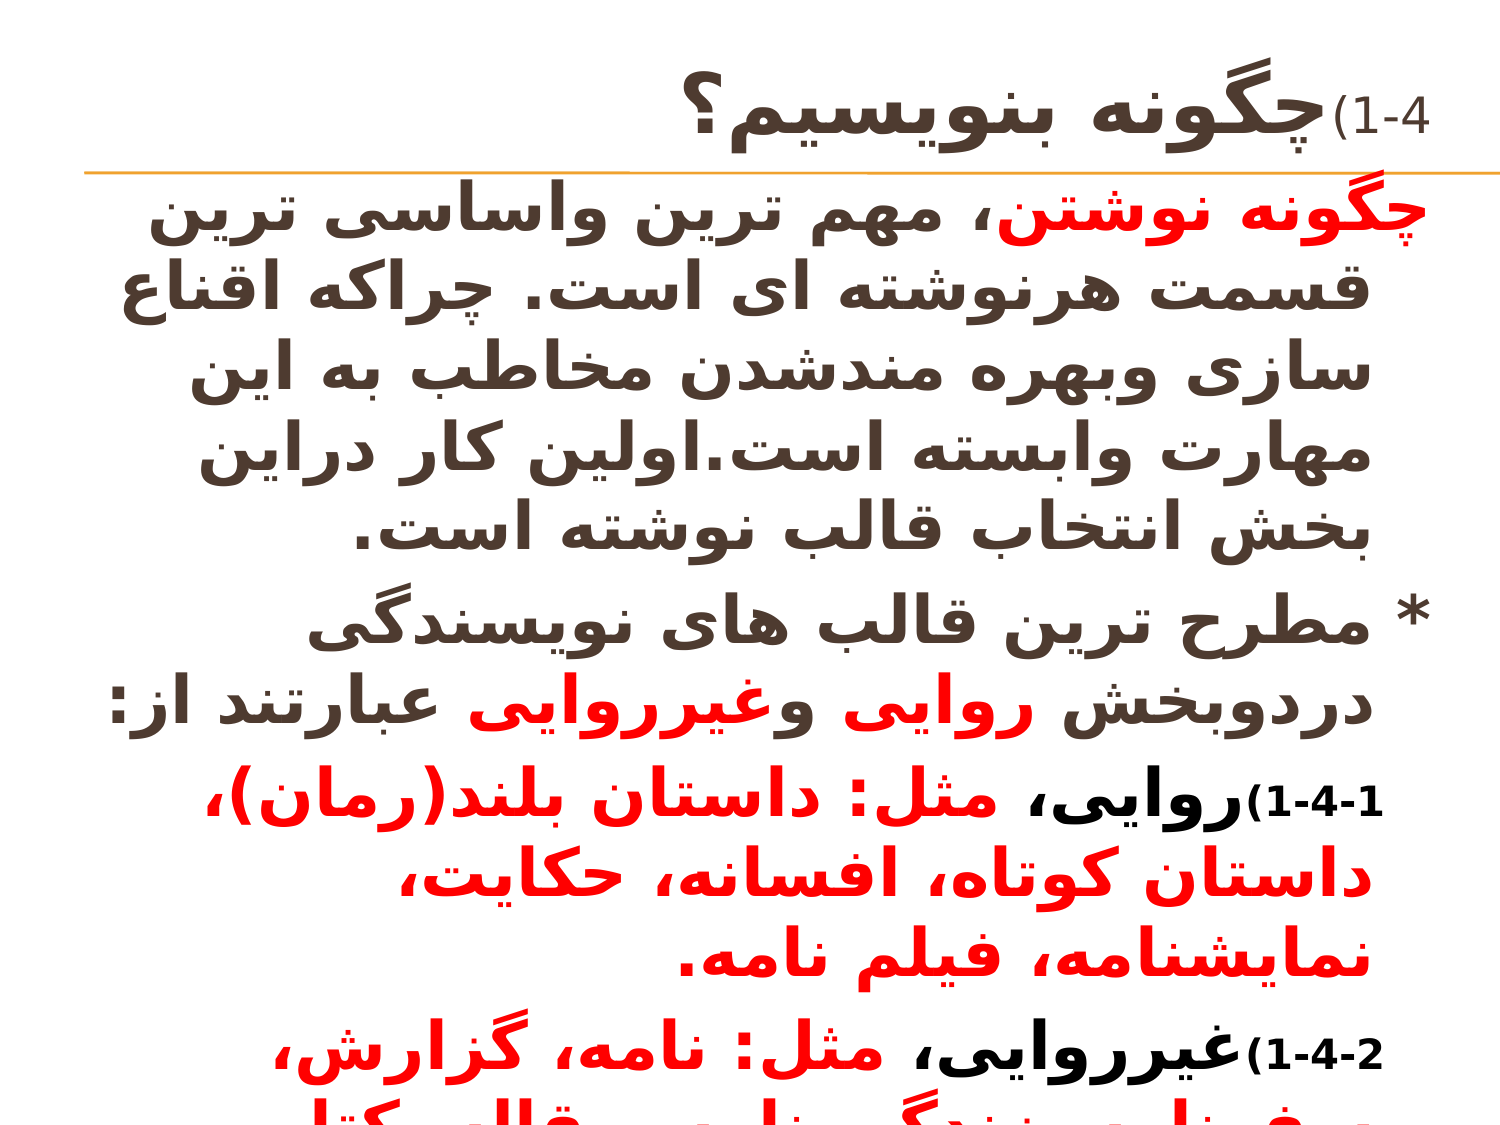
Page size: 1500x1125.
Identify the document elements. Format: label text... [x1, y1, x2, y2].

list 1-4)چگونه بنویسیم؟ چگونه نوشتن، مهم ترین واساسی ترین قسمت هرنوشته ای است. چراکه اقناع سازی وبهره مندشدن مخاطب به این مهارت وابسته است.اولین کار دراین بخش انتخاب قالب نوشته است. * مطرح ترین قالب های نویسندگی دردوبخش روایی وغیرروایی عبارتند از: 1-4-1)روایی، مثل: داستان بلند(رمان)، داستان کوتاه، افسانه، حکایت، نمایشنامه، فیلم نامه. 1-4-2)غیرروایی، مثل: نامه، گزارش، سفرنامه، زندگی نامه، مقاله، کتاب، رساله. [75, 42, 1447, 1059]
